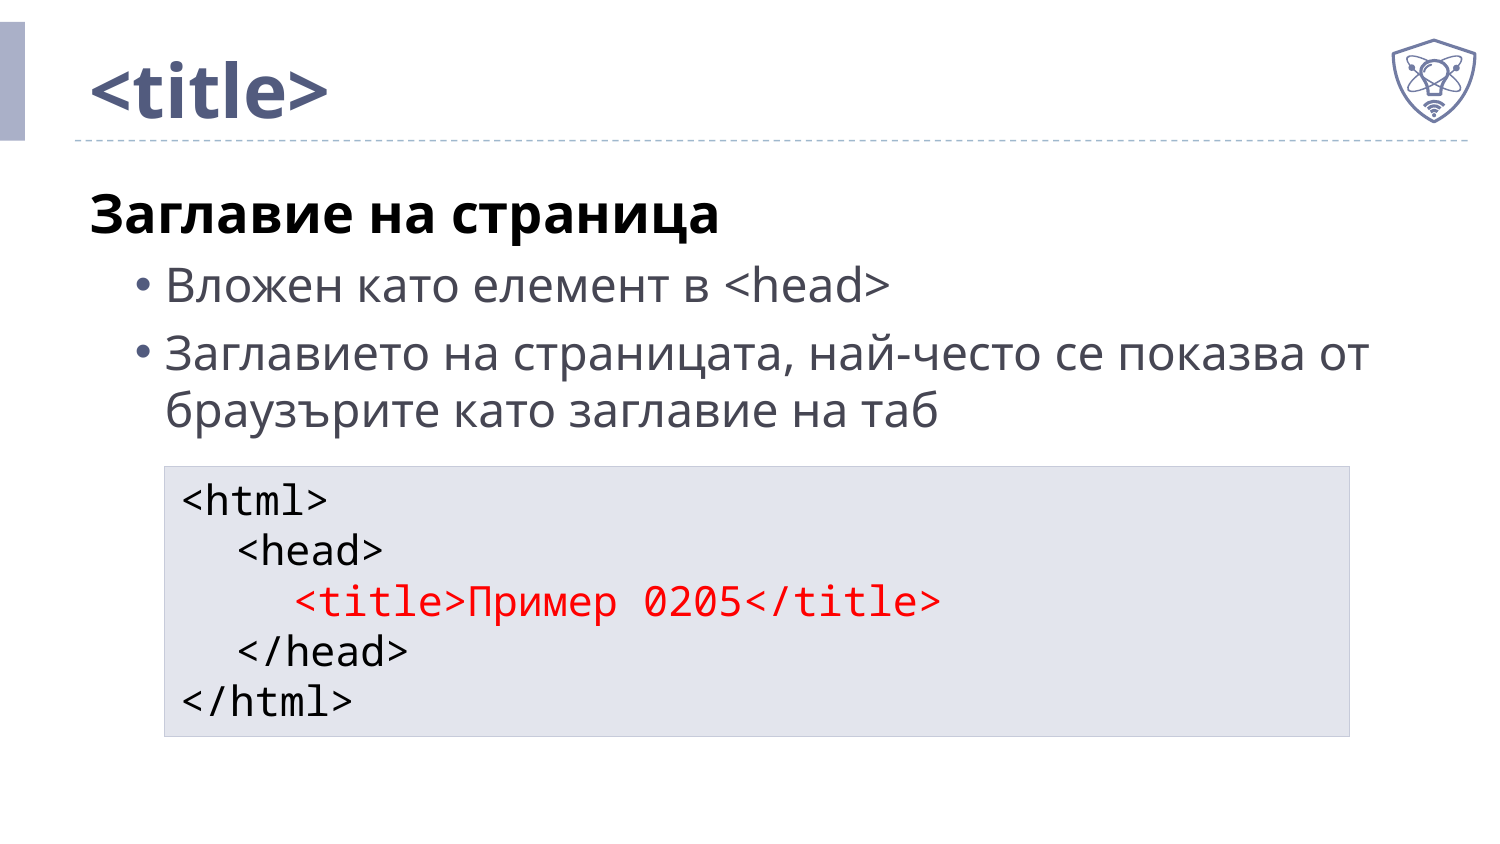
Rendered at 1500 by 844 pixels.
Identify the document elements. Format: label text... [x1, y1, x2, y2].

title <title> [75, 18, 1475, 141]
text_box <html> <head> <title>Пример 0205</title> </head> </html> [164, 466, 1350, 737]
list Заглавие на страница Вложен като елемент в <head> Заглавието на страницата, най-често се показва от браузърите като заглавие на таб [75, 171, 1475, 835]
